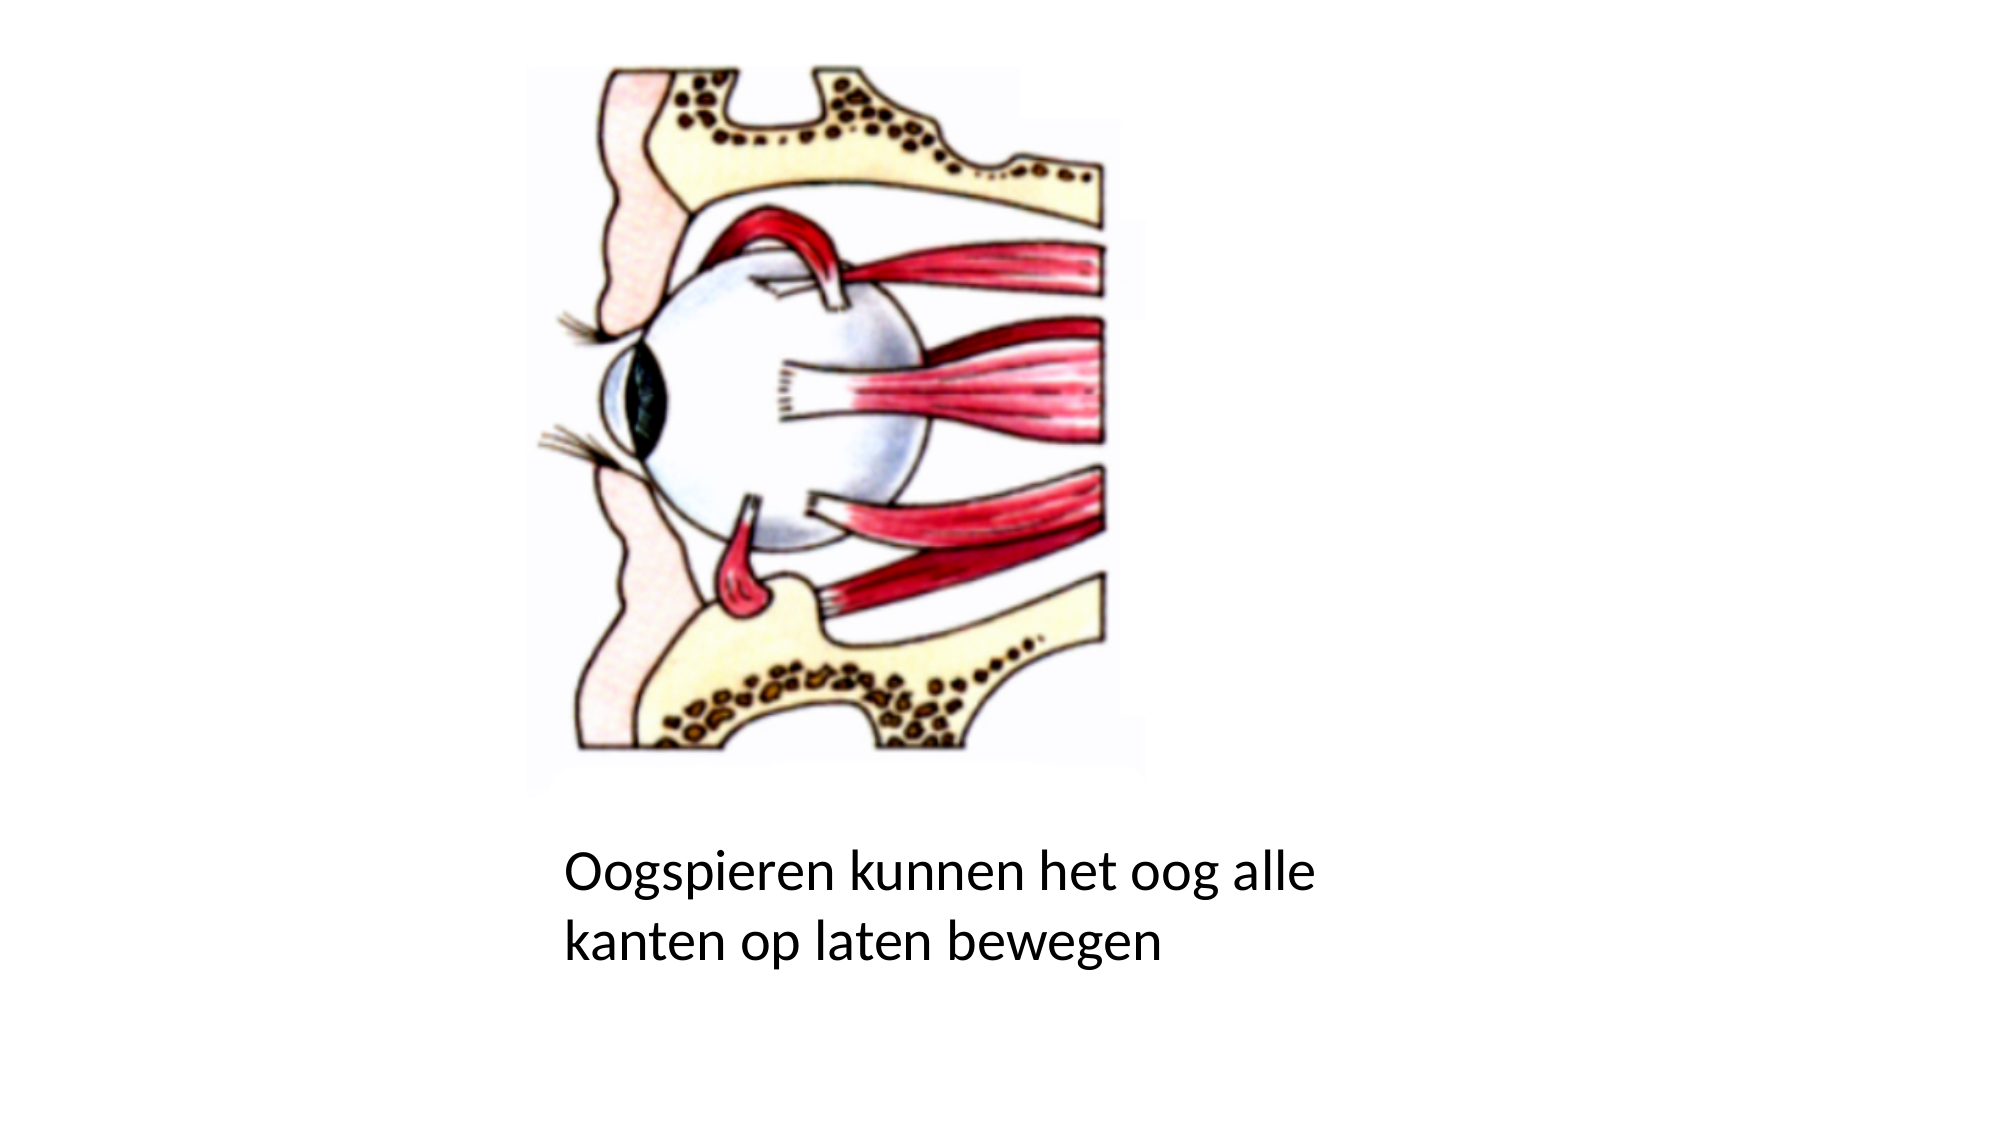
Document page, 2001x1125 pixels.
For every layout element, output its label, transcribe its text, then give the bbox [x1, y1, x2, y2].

picture [524, 62, 1149, 804]
text_box Oogspieren kunnen het oog alle kanten op laten bewegen [549, 824, 1350, 980]
